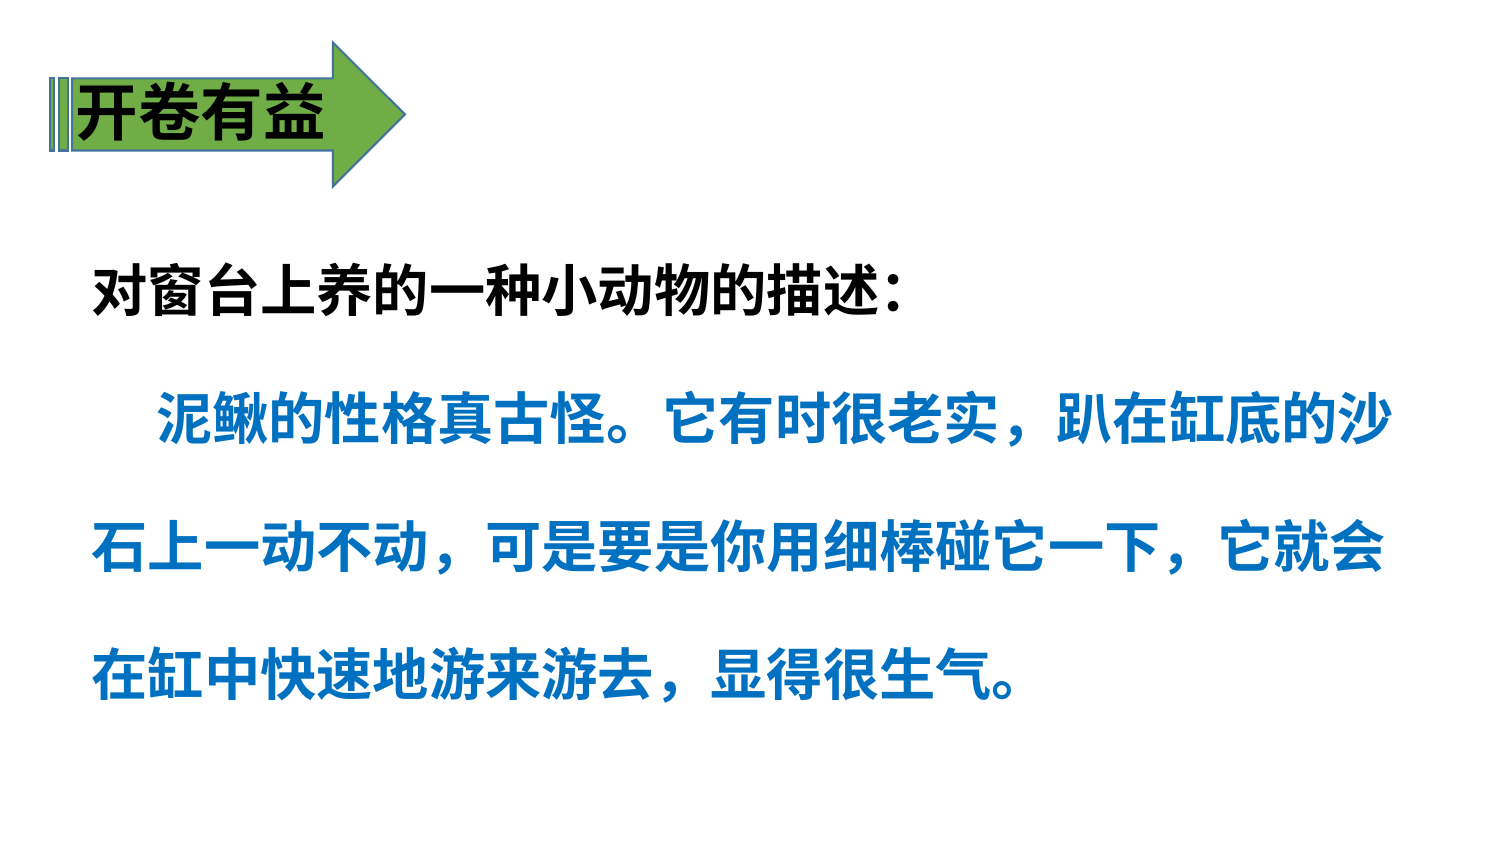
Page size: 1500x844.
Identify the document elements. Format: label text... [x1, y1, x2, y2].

text_box [331, 39, 407, 190]
text_box [58, 77, 64, 152]
text_box [49, 77, 55, 152]
text_box 开卷有益 [64, 67, 356, 154]
text_box 对窗台上养的一种小动物的描述： 泥鳅的性格真古怪。它有时很老实，趴在缸底的沙石上一动不动，可是要是你用细棒碰它一下，它就会在缸中快速地游来游去，显得很生气。 [76, 186, 1424, 715]
